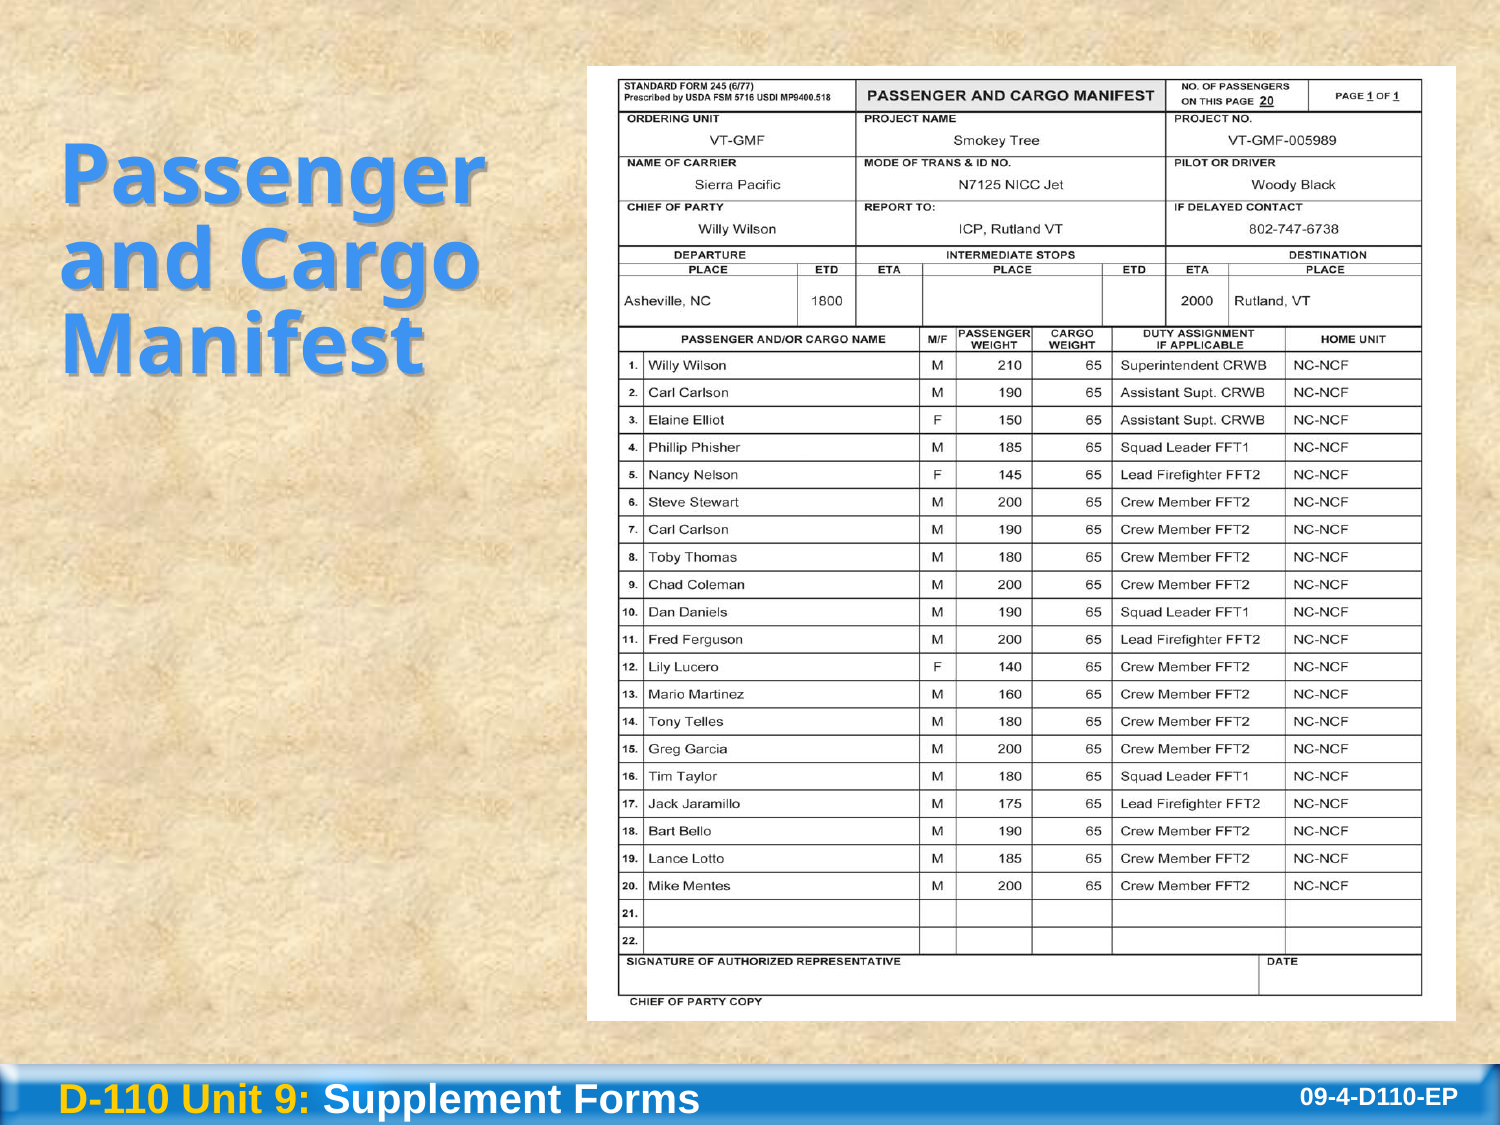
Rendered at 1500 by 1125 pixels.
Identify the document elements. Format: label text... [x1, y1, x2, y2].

text_box 09-4-D110-EP [1285, 1073, 1479, 1118]
picture [0, 0, 1500, 1125]
text_box D-110 Unit 9: Supplement Forms [43, 1064, 1235, 1125]
text_box Passenger and Cargo Manifest [43, 146, 581, 380]
